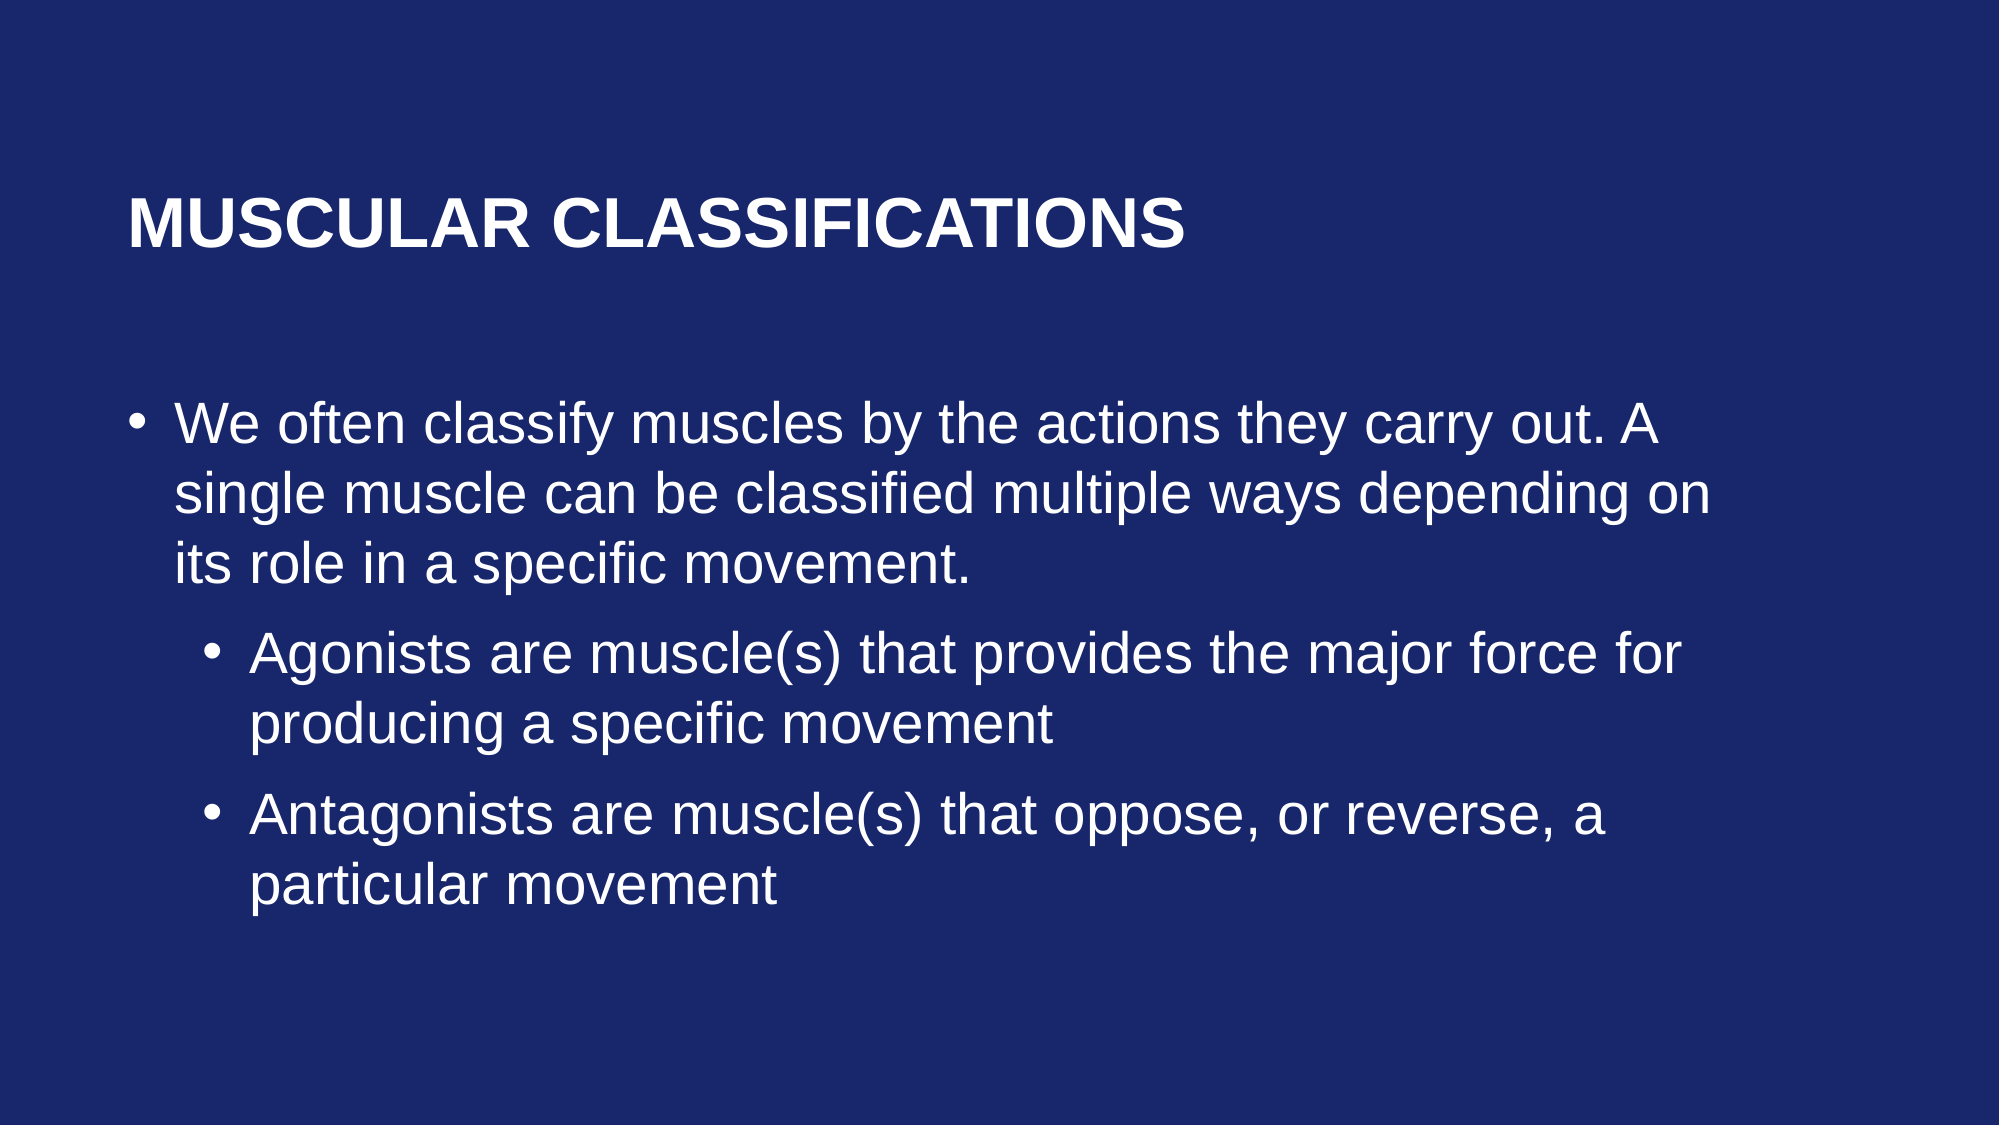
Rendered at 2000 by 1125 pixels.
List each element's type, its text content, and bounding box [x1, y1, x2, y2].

title Muscular classifications [112, 99, 1775, 339]
list We often classify muscles by the actions they carry out. A single muscle can be classified multiple ways depending on its role in a specific movement. Agonists are muscle(s) that provides the major force for producing a specific movement Antagonists are muscle(s) that oppose, or reverse, a particular movement [112, 351, 1775, 950]
